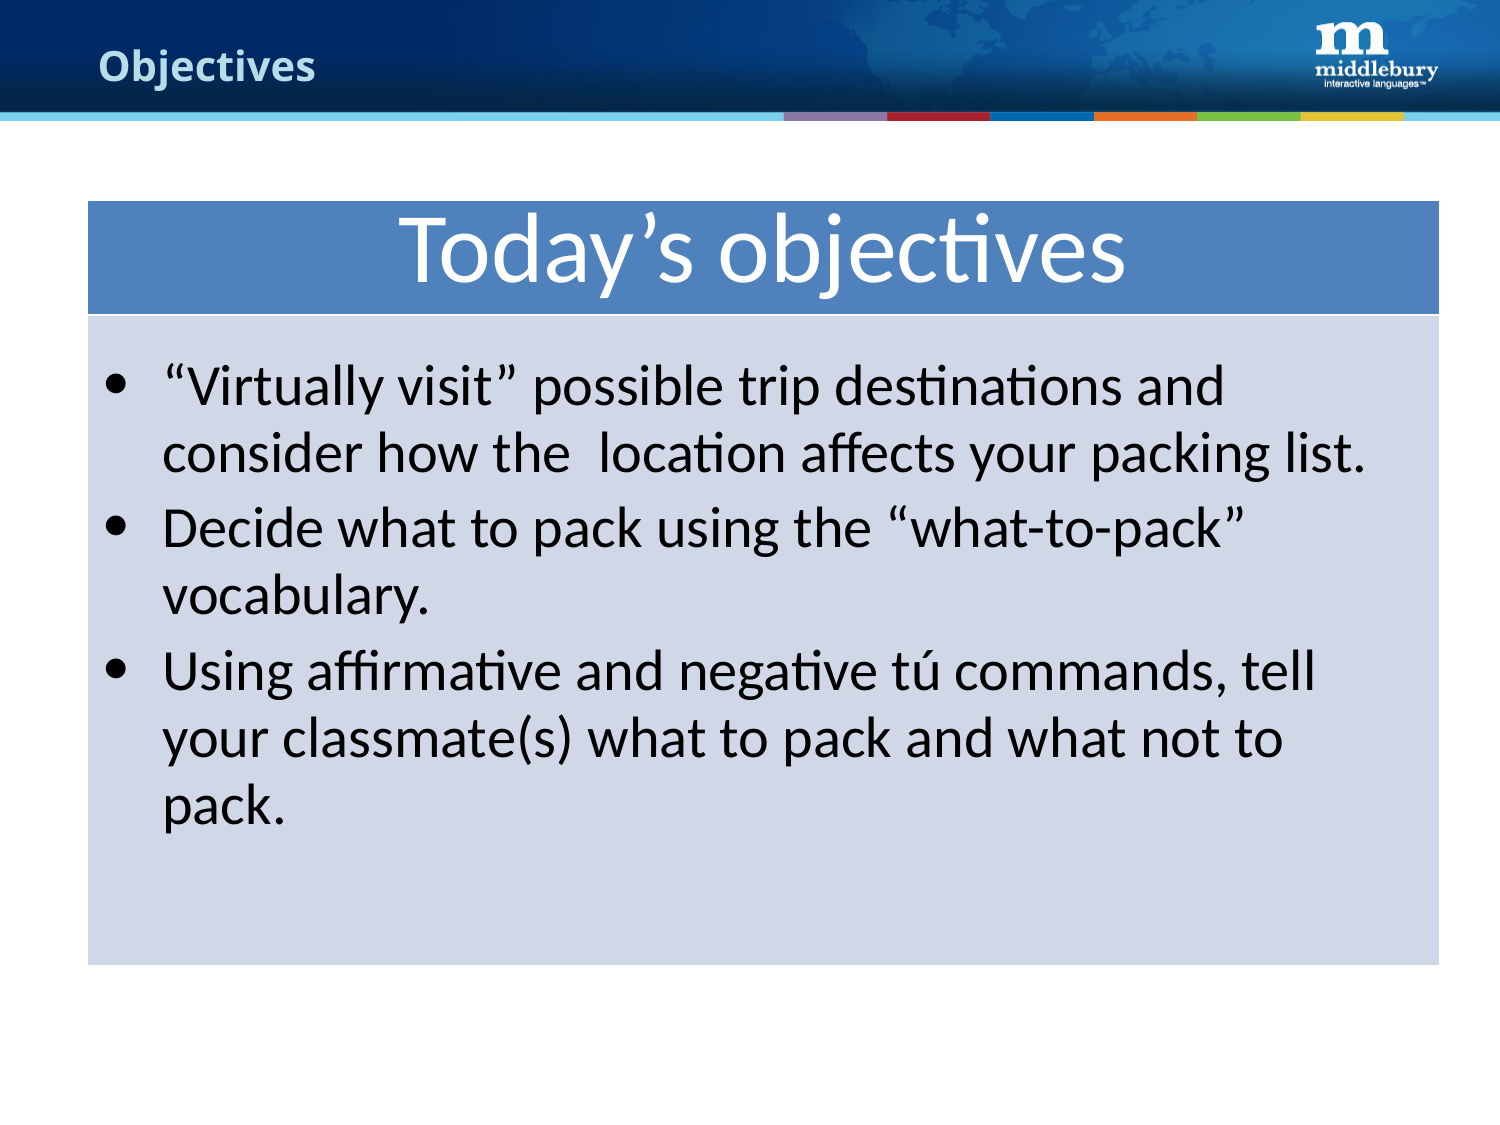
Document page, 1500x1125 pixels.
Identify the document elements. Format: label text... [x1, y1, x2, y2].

title Objectives [82, 24, 1245, 105]
picture [0, 0, 1500, 121]
table_cell “Virtually visit” possible trip destinations and consider how the location affects your packing list. Decide what to pack using the “what-to-pack” vocabulary. Using affirmative and negative tú commands, tell your classmate(s) what to pack and what not to pack. [88, 316, 1439, 965]
table_header Today’s objectives [88, 201, 1439, 314]
